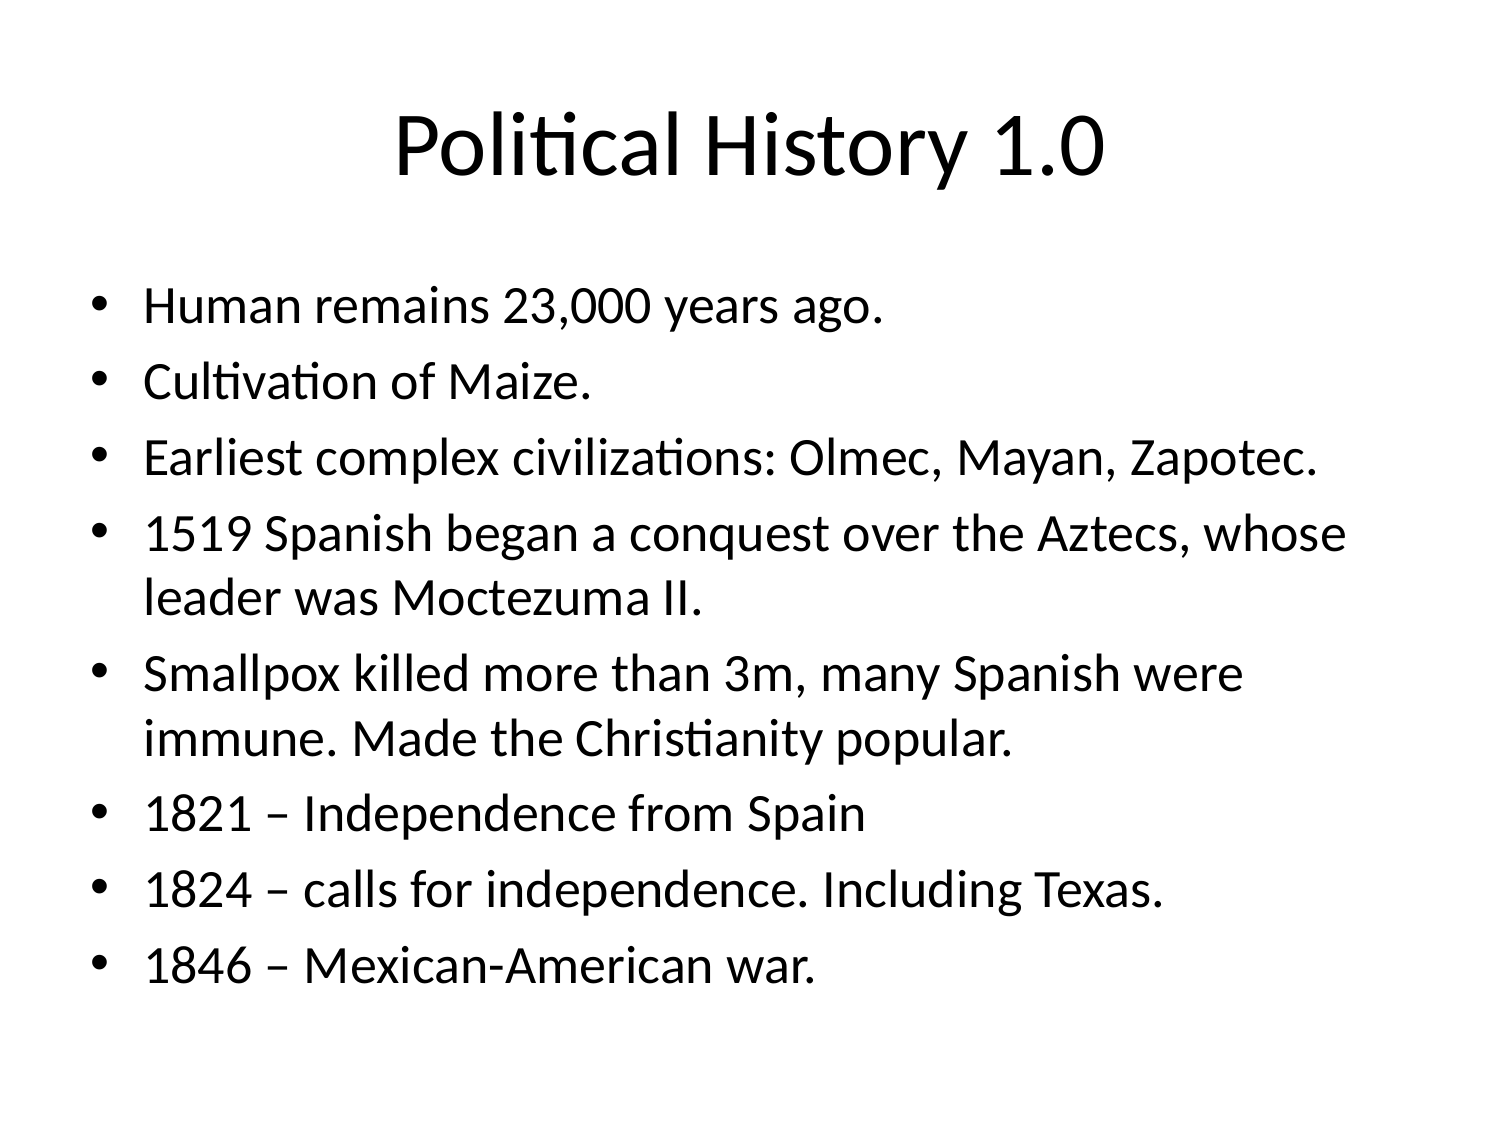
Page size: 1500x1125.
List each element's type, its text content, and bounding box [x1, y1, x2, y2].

list Human remains 23,000 years ago. Cultivation of Maize. Earliest complex civilizations: Olmec, Mayan, Zapotec. 1519 Spanish began a conquest over the Aztecs, whose leader was Moctezuma II. Smallpox killed more than 3m, many Spanish were immune. Made the Christianity popular. 1821 – Independence from Spain 1824 – calls for independence. Including Texas. 1846 – Mexican-American war. [75, 262, 1425, 1005]
title Political History 1.0 [75, 45, 1425, 233]
